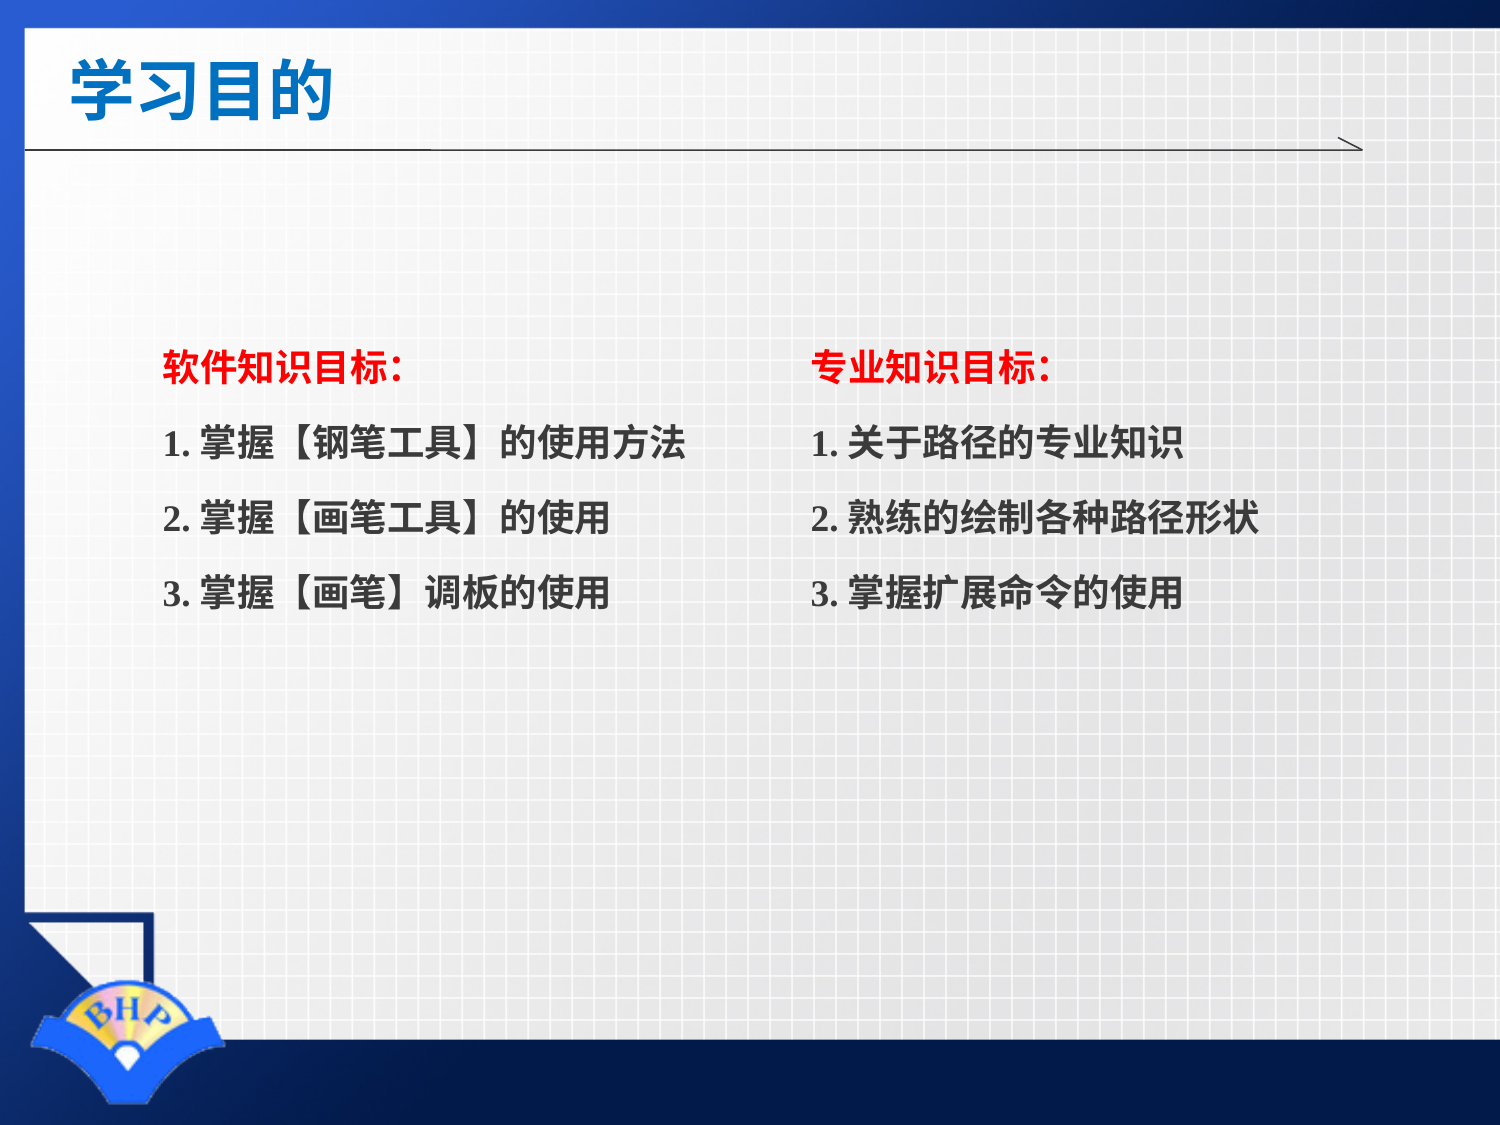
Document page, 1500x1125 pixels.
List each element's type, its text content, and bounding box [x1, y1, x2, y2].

text_box 专业知识目标： 1.关于路径的专业知识 2.熟练的绘制各种路径形状 3.掌握扩展命令的使用 [795, 314, 1384, 697]
text_box 软件知识目标： 1.掌握【钢笔工具】的使用方法 2.掌握【画笔工具】的使用 3.掌握【画笔】调板的使用 [147, 314, 774, 622]
picture [0, 0, 1500, 1125]
title 学习目的 [53, 42, 1316, 136]
